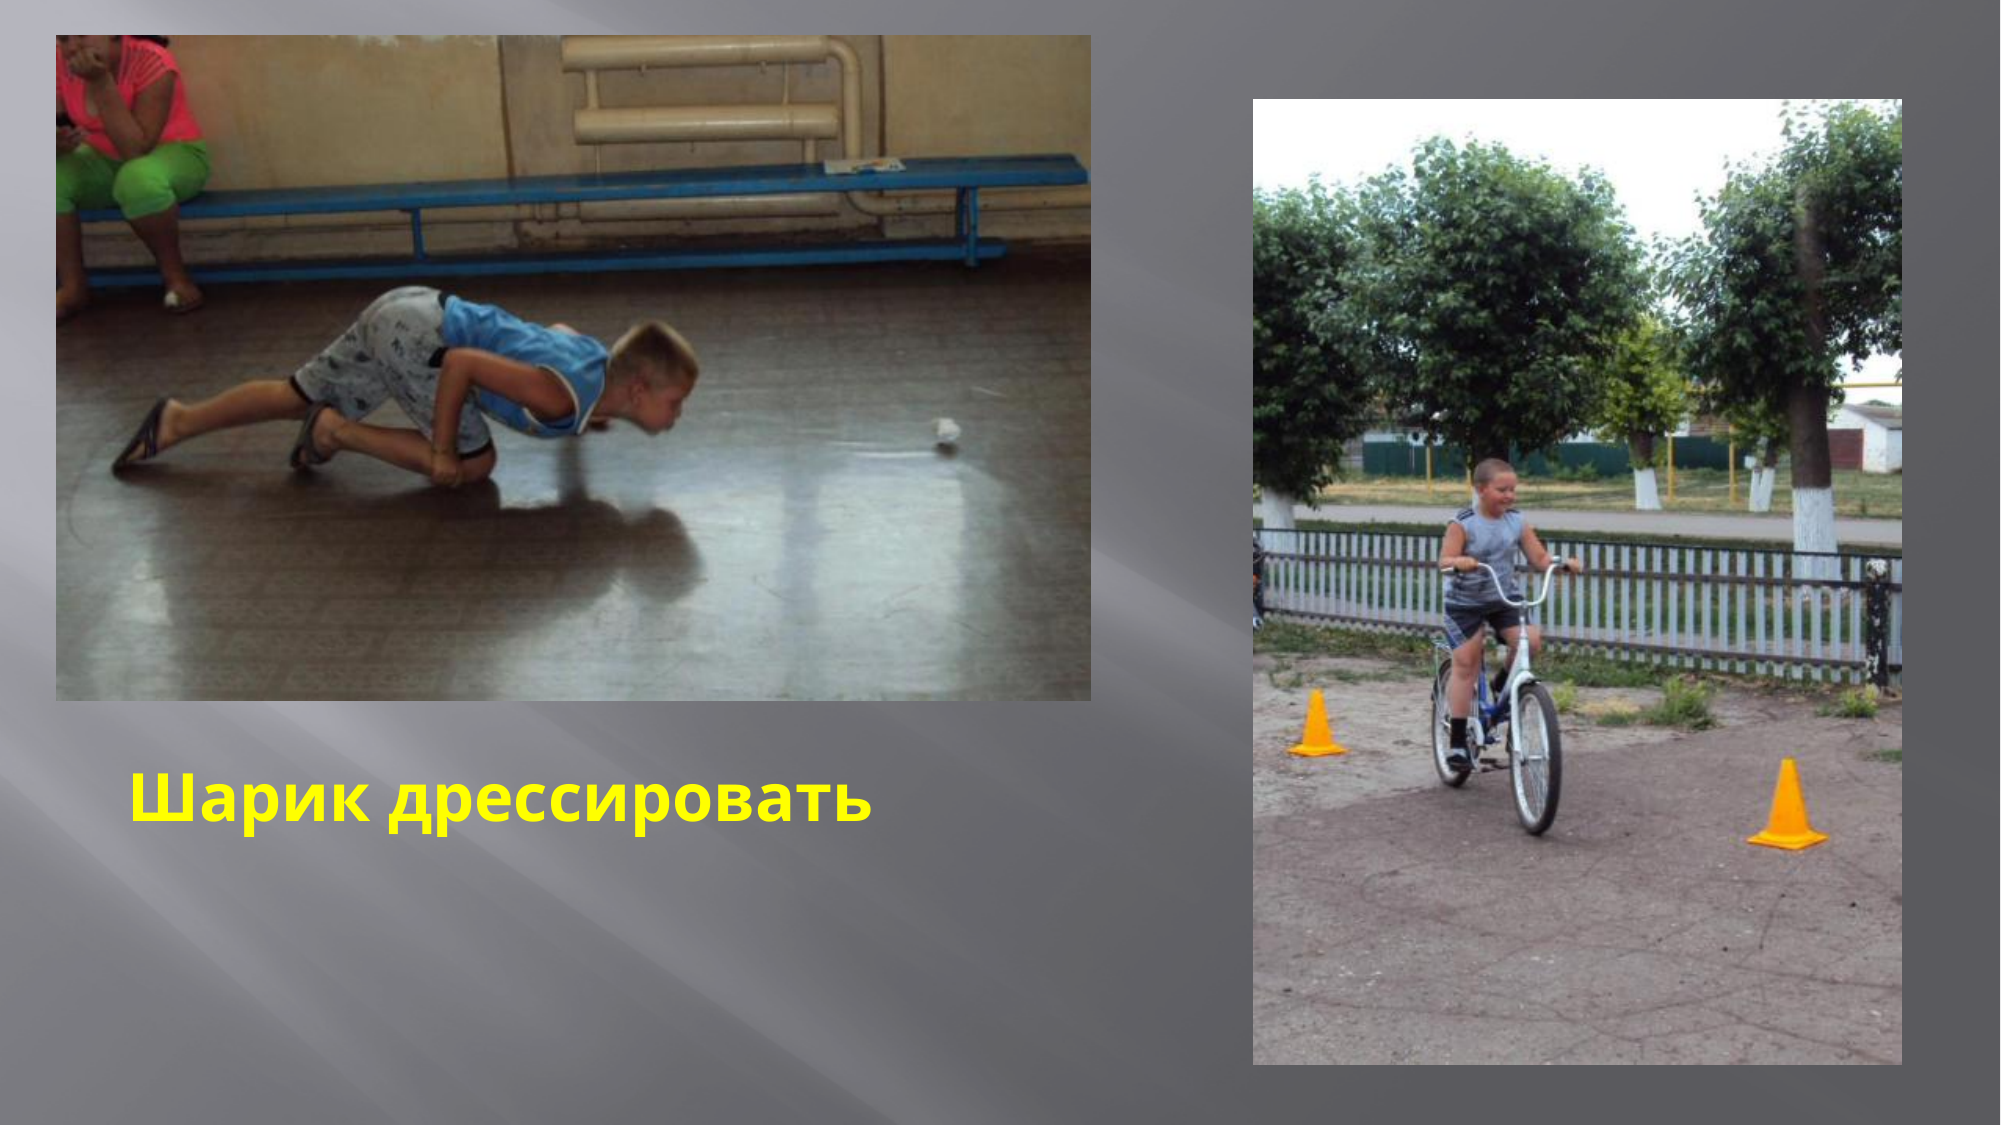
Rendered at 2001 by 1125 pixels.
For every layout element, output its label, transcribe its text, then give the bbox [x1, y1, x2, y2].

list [55, 34, 1091, 701]
picture [1253, 99, 1902, 1066]
text_box Шарик дрессировать [112, 747, 905, 843]
